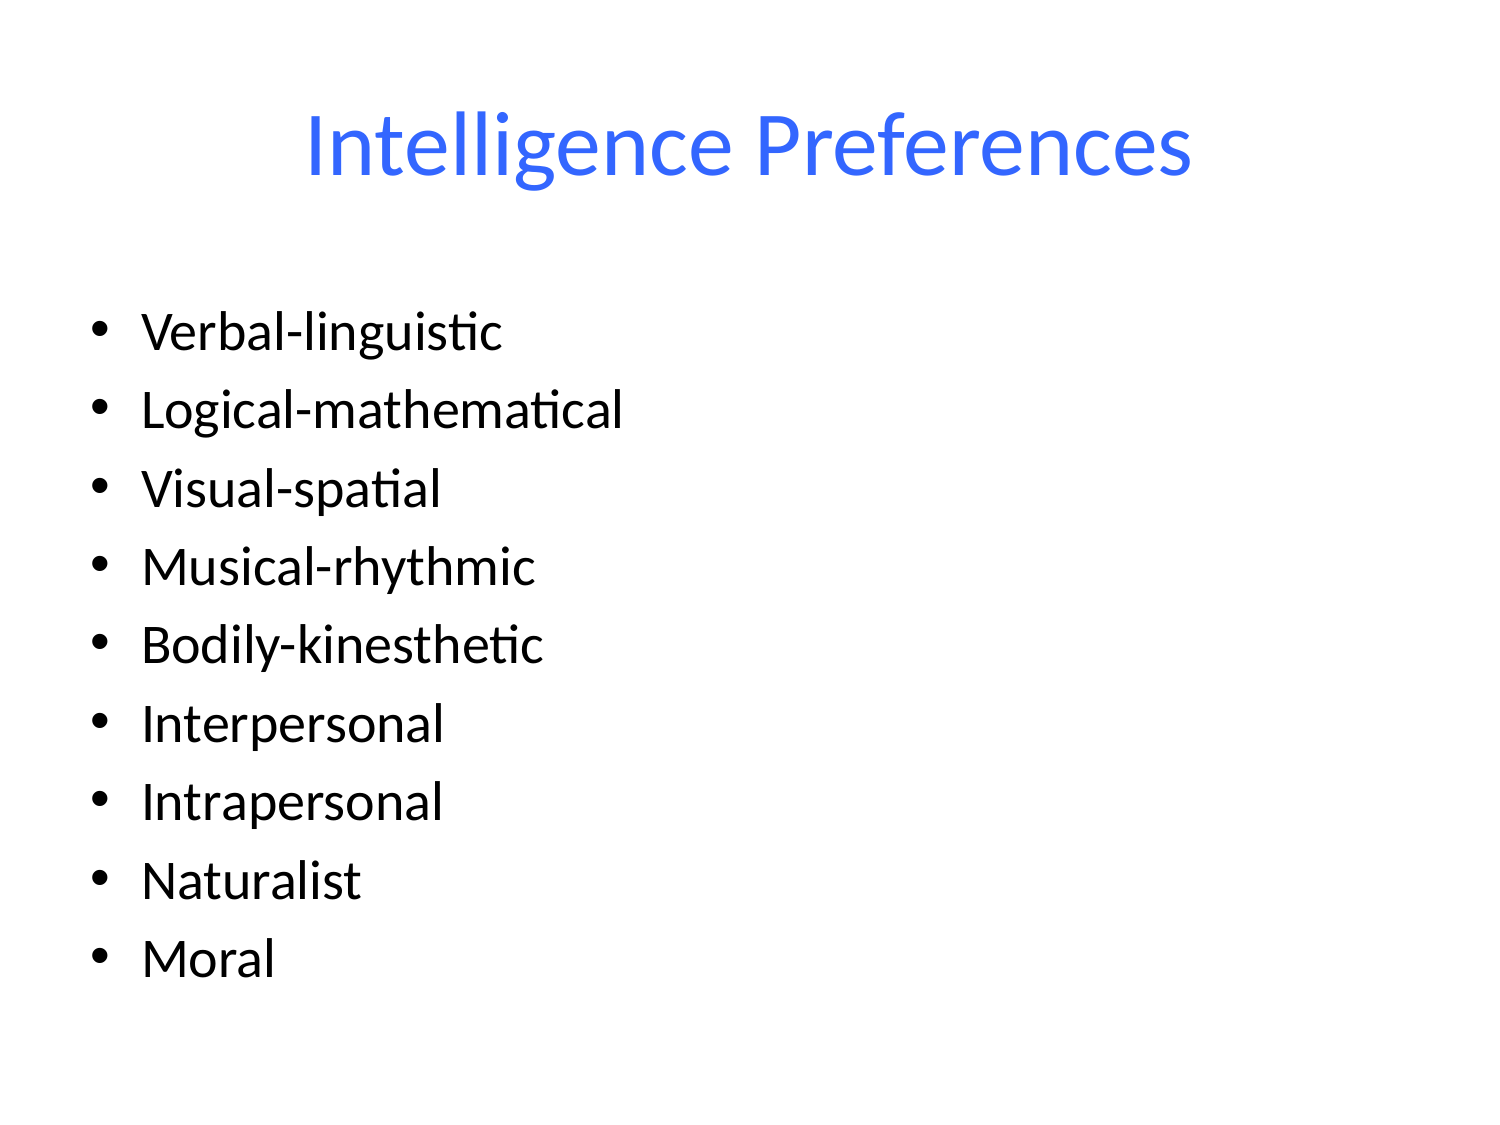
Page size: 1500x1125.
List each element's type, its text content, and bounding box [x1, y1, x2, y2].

list Verbal-linguistic Logical-mathematical Visual-spatial Musical-rhythmic Bodily-kinesthetic Interpersonal Intrapersonal Naturalist Moral [75, 287, 1425, 1005]
title Intelligence Preferences [75, 45, 1425, 233]
